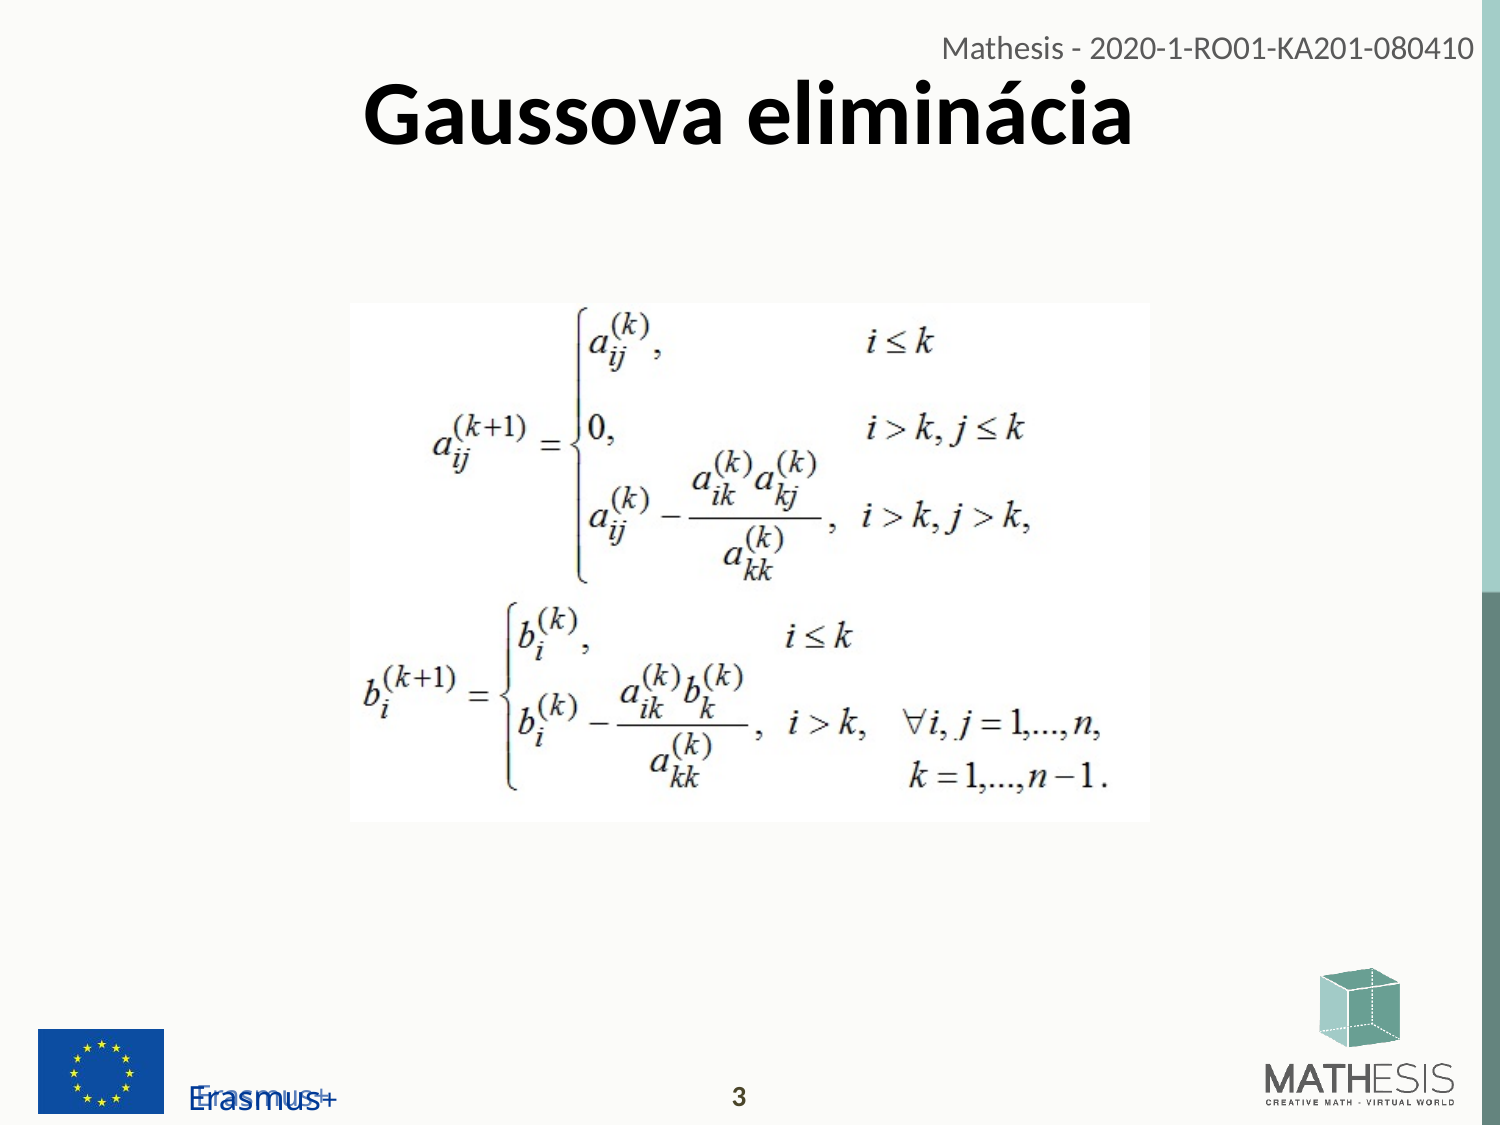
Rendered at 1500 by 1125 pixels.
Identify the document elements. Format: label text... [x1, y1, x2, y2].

title Gaussova eliminácia [75, 45, 1425, 233]
list [75, 262, 1425, 1005]
picture [38, 1029, 164, 1114]
picture [349, 303, 1151, 822]
